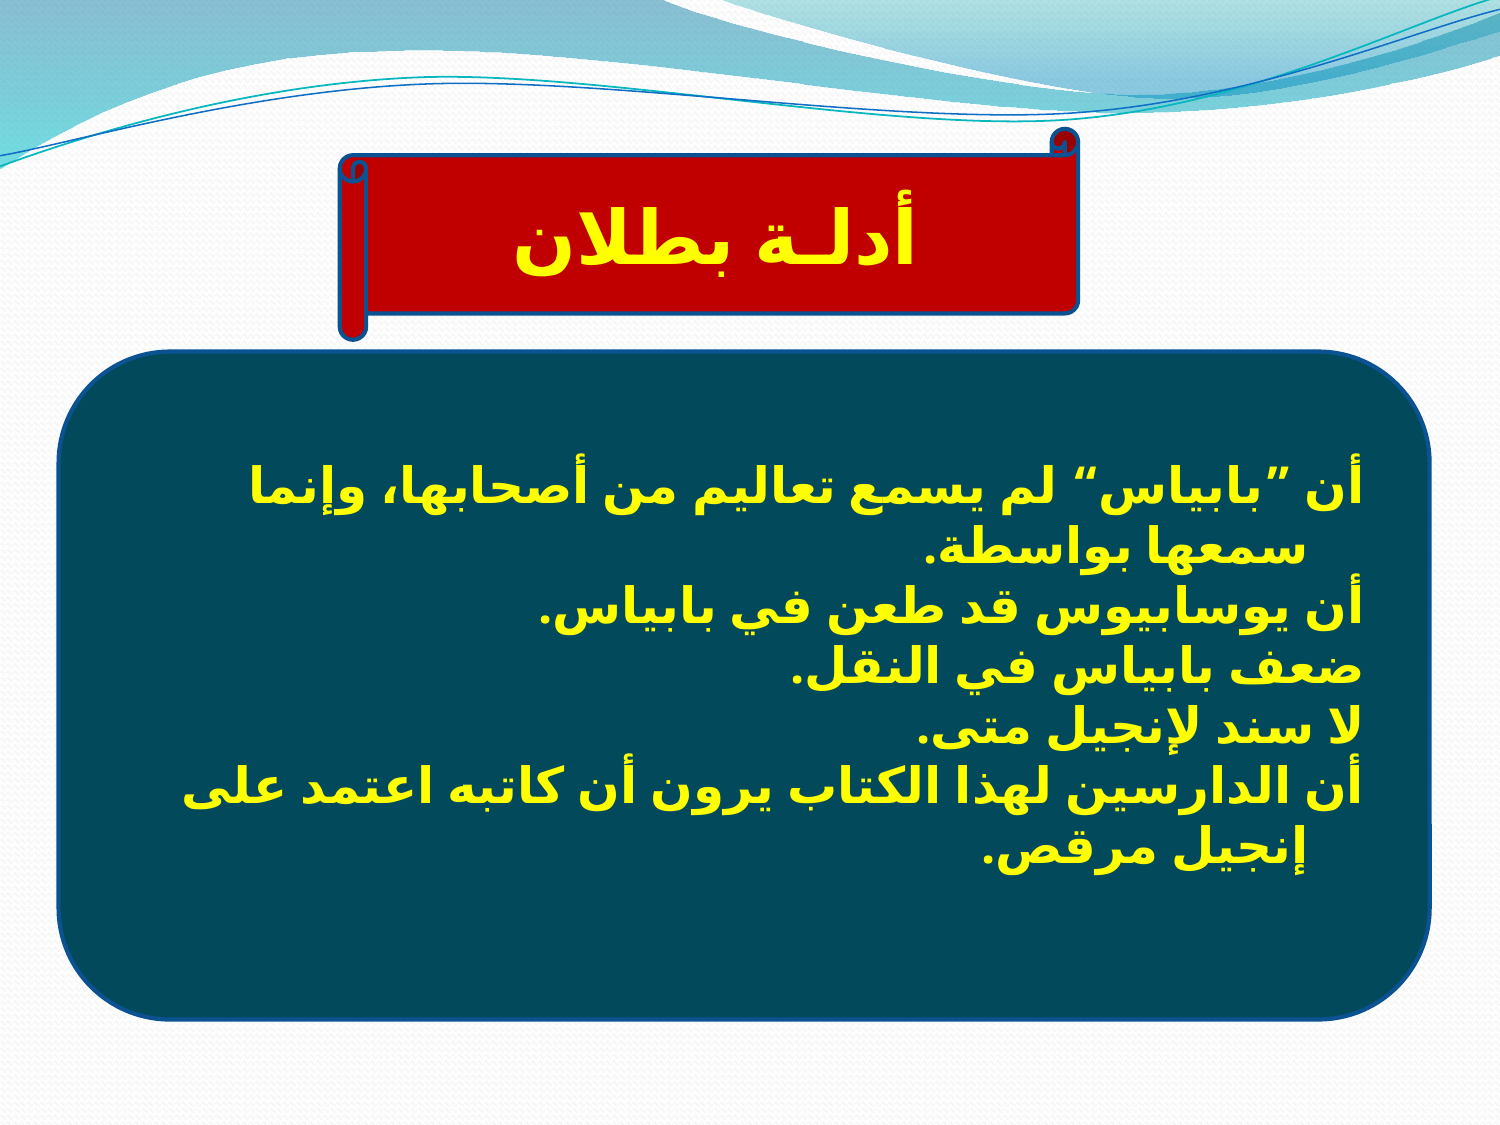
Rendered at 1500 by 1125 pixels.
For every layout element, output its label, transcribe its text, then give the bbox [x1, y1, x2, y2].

text_box أدلـة بطلان [337, 126, 1081, 342]
text_box أن ”بابياس“ لم يسمع تعاليم من أصحابها، وإنما سمعها بواسطة. أن يوسابيوس قد طعن في بابياس. ضعف بابياس في النقل. لا سند لإنجيل متى. أن الدارسين لهذا الكتاب يرون أن كاتبه اعتمد على إنجيل مرقص. [56, 349, 1432, 1022]
